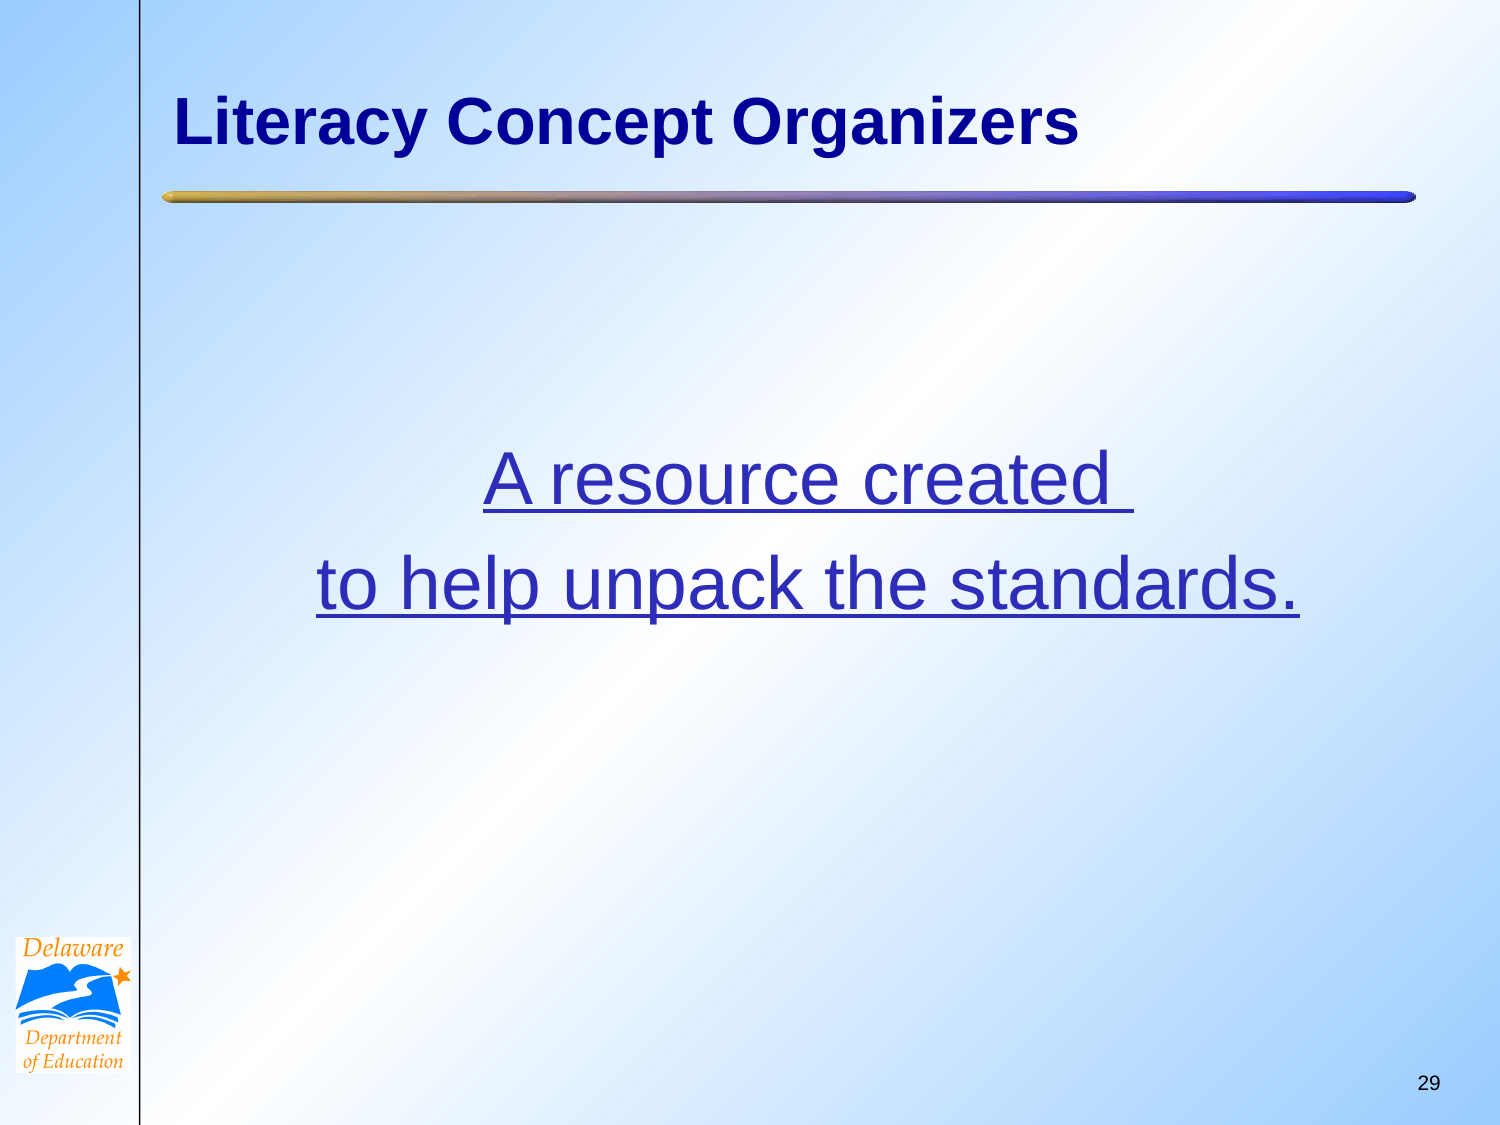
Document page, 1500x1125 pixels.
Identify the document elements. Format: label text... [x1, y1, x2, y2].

slide_number 28 [1142, 1054, 1456, 1110]
picture [15, 937, 131, 1073]
list A resource created to help unpack the standards. [171, 421, 1446, 686]
picture [152, 189, 1425, 204]
title Literacy Concept Organizers [165, 25, 1451, 166]
